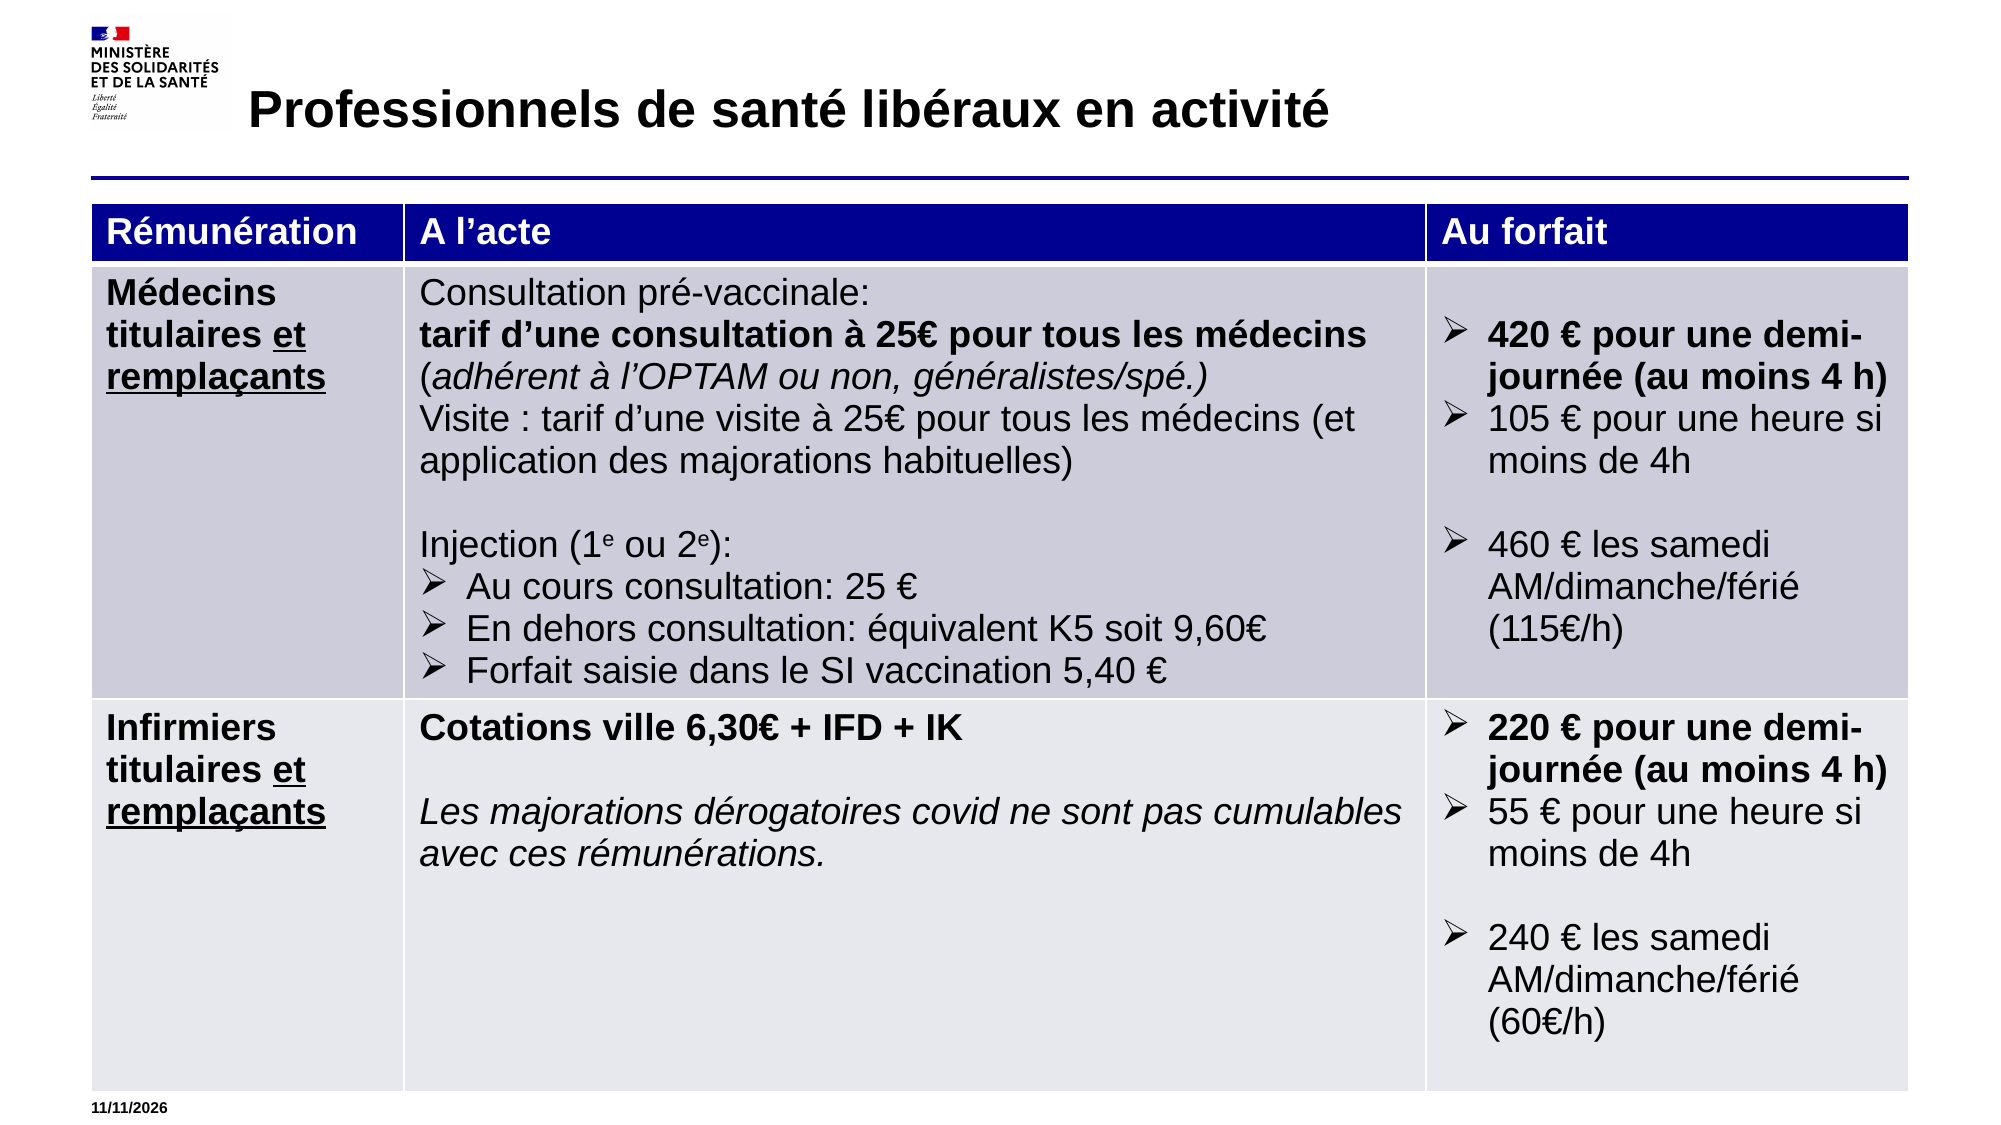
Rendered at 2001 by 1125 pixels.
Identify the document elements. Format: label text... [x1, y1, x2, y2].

table_cell Infirmiers titulaires et remplaçants [92, 700, 403, 1091]
table_cell Médecins titulaires et remplaçants [92, 267, 403, 698]
table_cell Cotations ville 6,30€ + IFD + IK Les majorations dérogatoires covid ne sont pas cumulables avec ces rémunérations. [405, 700, 1425, 1091]
picture [90, 13, 232, 133]
title Professionnels de santé libéraux en activité [248, 75, 1909, 139]
table_header Rémunération [92, 204, 403, 261]
table_cell 220 € pour une demi-journée (au moins 4 h) 55 € pour une heure si moins de 4h 240 € les samedi AM/dimanche/férié (60€/h) [1427, 700, 1908, 1091]
table_header Au forfait [1427, 204, 1908, 261]
table_cell Consultation pré-vaccinale: tarif d’une consultation à 25€ pour tous les médecins (adhérent à l’OPTAM ou non, généralistes/spé.) Visite : tarif d’une visite à 25€ pour tous les médecins (et application des majorations habituelles) Injection (1e ou 2e): Au cours consultation: 25 € En dehors consultation: équivalent K5 soit 9,60€ Forfait saisie dans le SI vaccination 5,40 € [405, 267, 1425, 698]
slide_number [91, 1098, 290, 1118]
table_header A l’acte [405, 204, 1425, 261]
table_cell 420 € pour une demi-journée (au moins 4 h) 105 € pour une heure si moins de 4h 460 € les samedi AM/dimanche/férié (115€/h) [1427, 267, 1908, 698]
